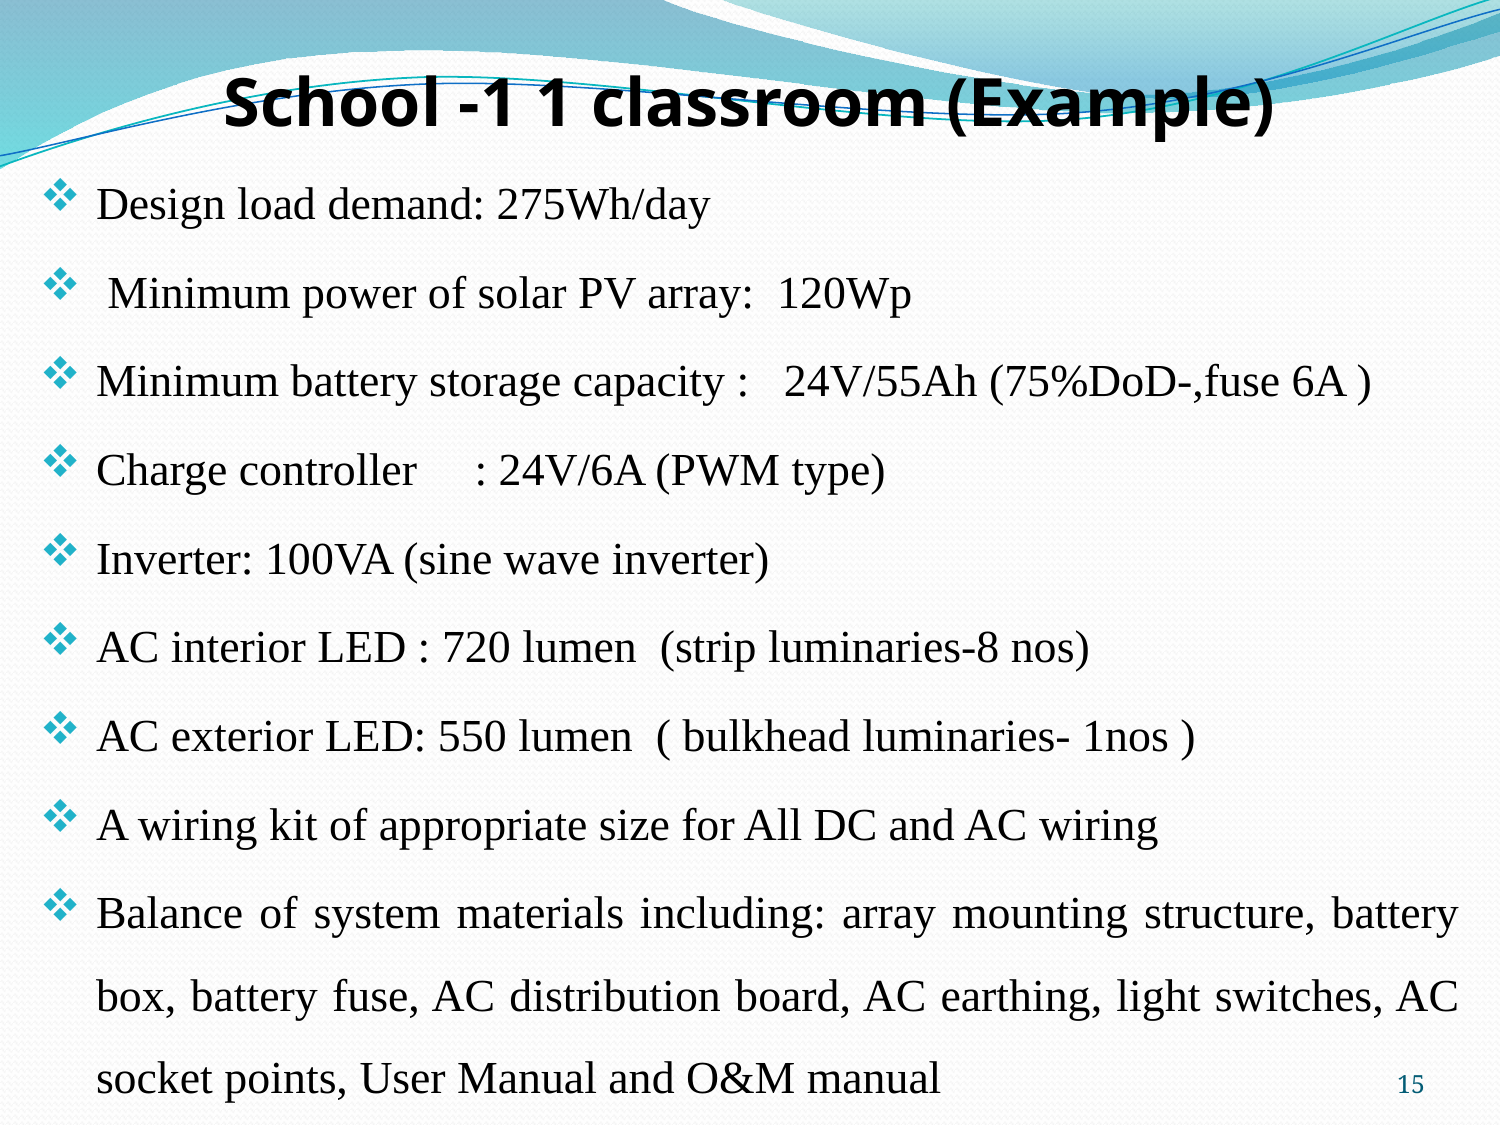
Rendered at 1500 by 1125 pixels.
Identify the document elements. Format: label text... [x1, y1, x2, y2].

text_box School -1 1 classroom (Example) Design load demand: 275Wh/day Minimum power of solar PV array: 120Wp Minimum battery storage capacity : 24V/55Ah (75%DoD-,fuse 6A ) Charge controller : 24V/6A (PWM type) Inverter: 100VA (sine wave inverter) AC interior LED : 720 lumen (strip luminaries-8 nos) AC exterior LED: 550 lumen ( bulkhead luminaries- 1nos ) A wiring kit of appropriate size for All DC and AC wiring Balance of system materials including: array mounting structure, battery box, battery fuse, AC distribution board, AC earthing, light switches, AC socket points, User Manual and O&M manual [24, 12, 1475, 1125]
slide_number 15 [1299, 1042, 1425, 1103]
